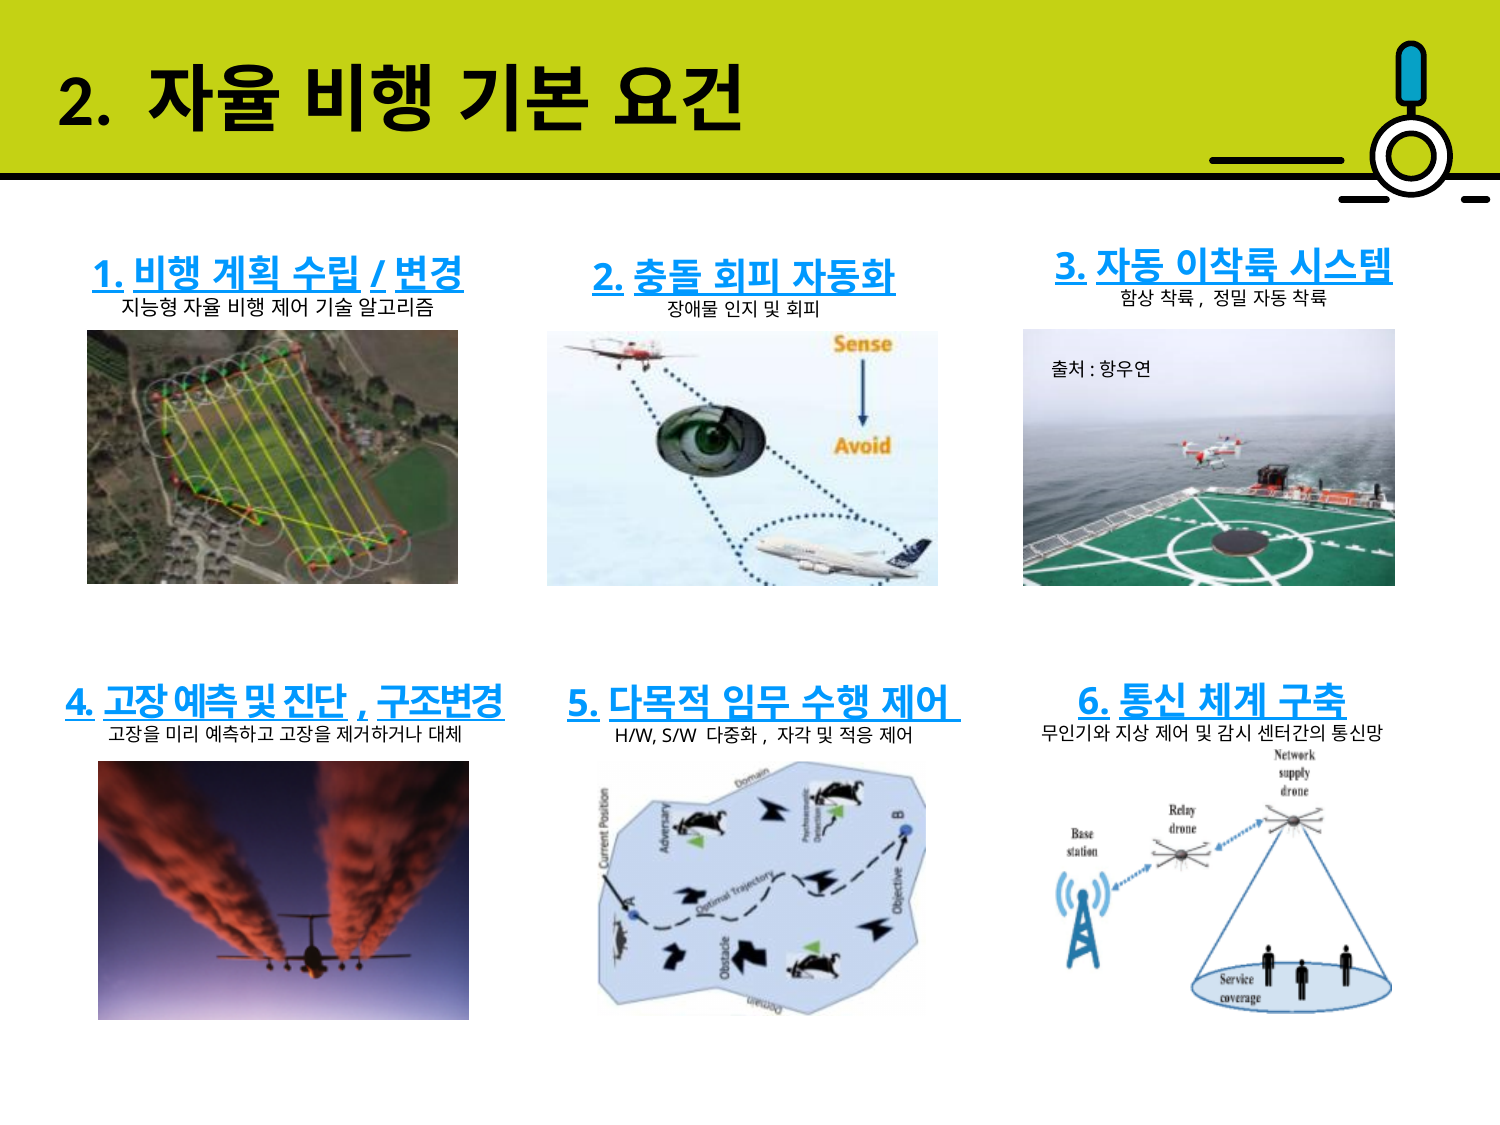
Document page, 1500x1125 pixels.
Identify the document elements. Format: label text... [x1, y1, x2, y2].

text_box 4.고장 예측 및 진단,구조변경 고장을 미리 예측하고 고장을 제거하거나 대체 [46, 670, 524, 754]
picture [1054, 749, 1393, 1014]
picture [86, 329, 458, 584]
picture [1023, 329, 1395, 586]
text_box 1.비행 계획 수립/변경 지능형 자율 비행 제어 기술 알고리즘 [63, 242, 493, 327]
text_box 2. 자율 비행 기본 요건 [57, 52, 1254, 140]
text_box 3.자동 이착륙 시스템 함상 착륙, 정밀 자동 착륙 [1018, 234, 1430, 317]
picture [97, 761, 469, 1020]
text_box 2.충돌 회피 자동화 장애물 인지 및 회피 [562, 245, 926, 328]
text_box 6.통신 체계 구축 무인기와 지상 제어 및 감시 센터간의 통신망 [1001, 669, 1424, 752]
picture [547, 331, 938, 587]
text_box 5.다목적 임무 수행 제어 H/W, S/W 다중화, 자각 및 적응 제어 [543, 671, 985, 754]
picture [598, 724, 925, 1054]
